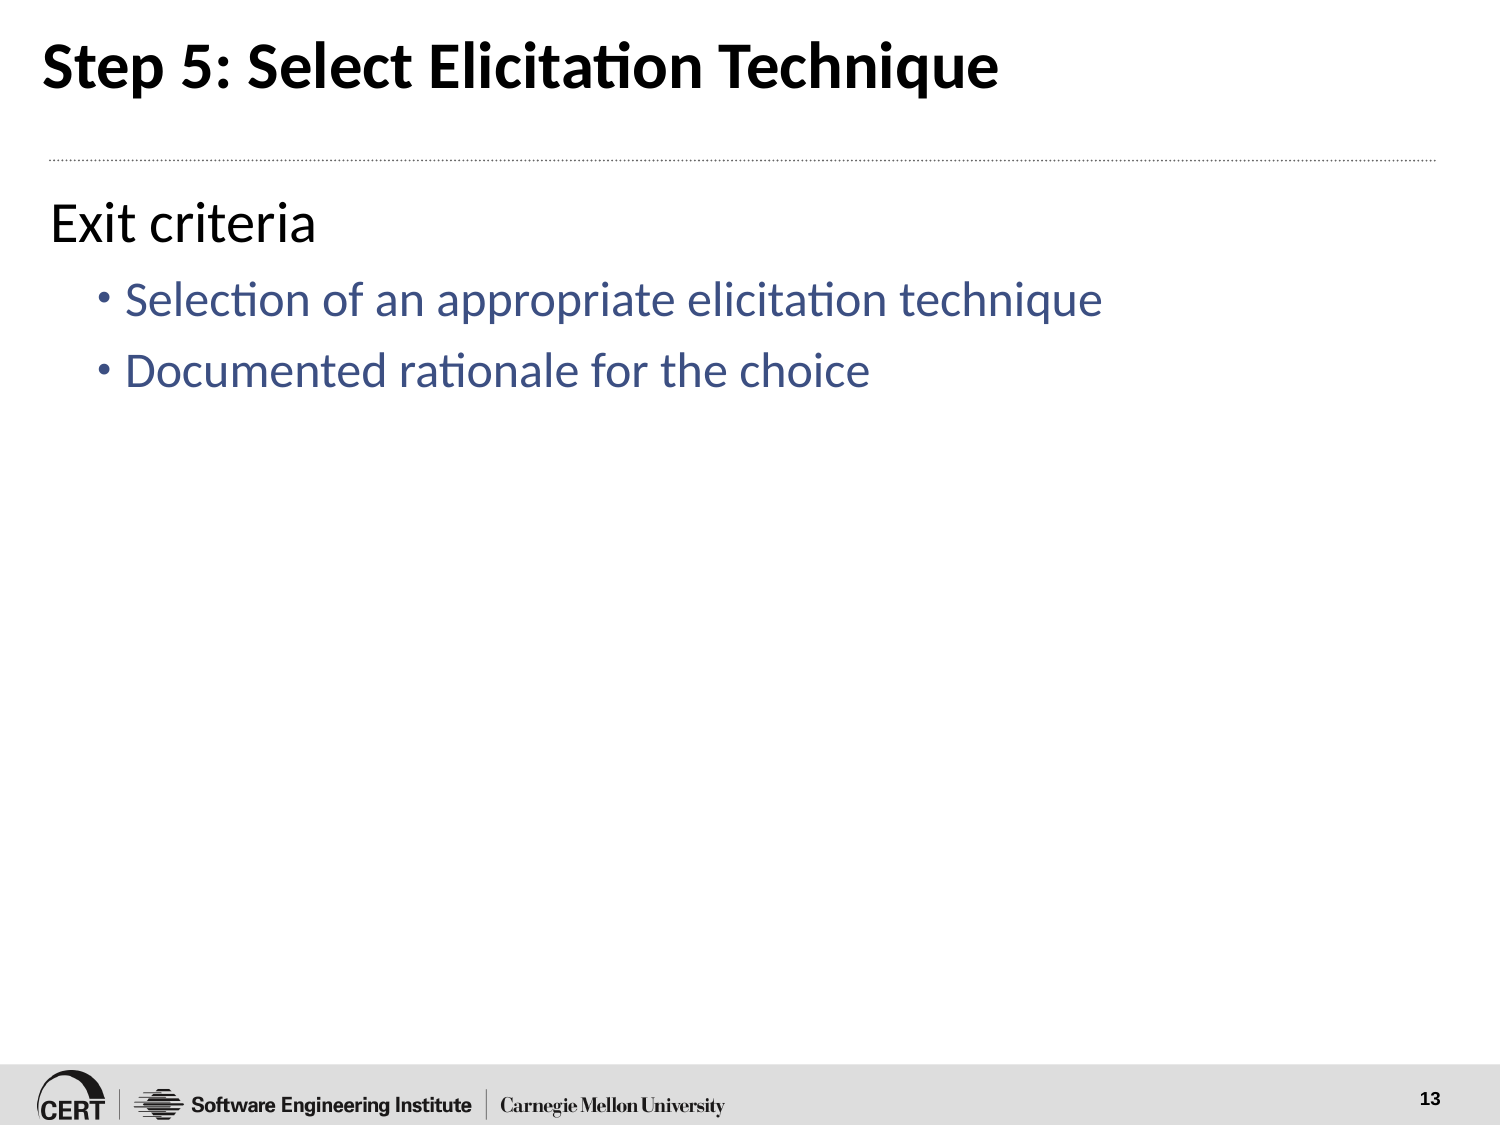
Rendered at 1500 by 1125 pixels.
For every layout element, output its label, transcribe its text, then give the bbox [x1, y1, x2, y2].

list Exit criteria Selection of an appropriate elicitation technique Documented rationale for the choice [49, 187, 1438, 1001]
picture [37, 1069, 725, 1122]
title Step 5: Select Elicitation Technique [42, 37, 1434, 155]
